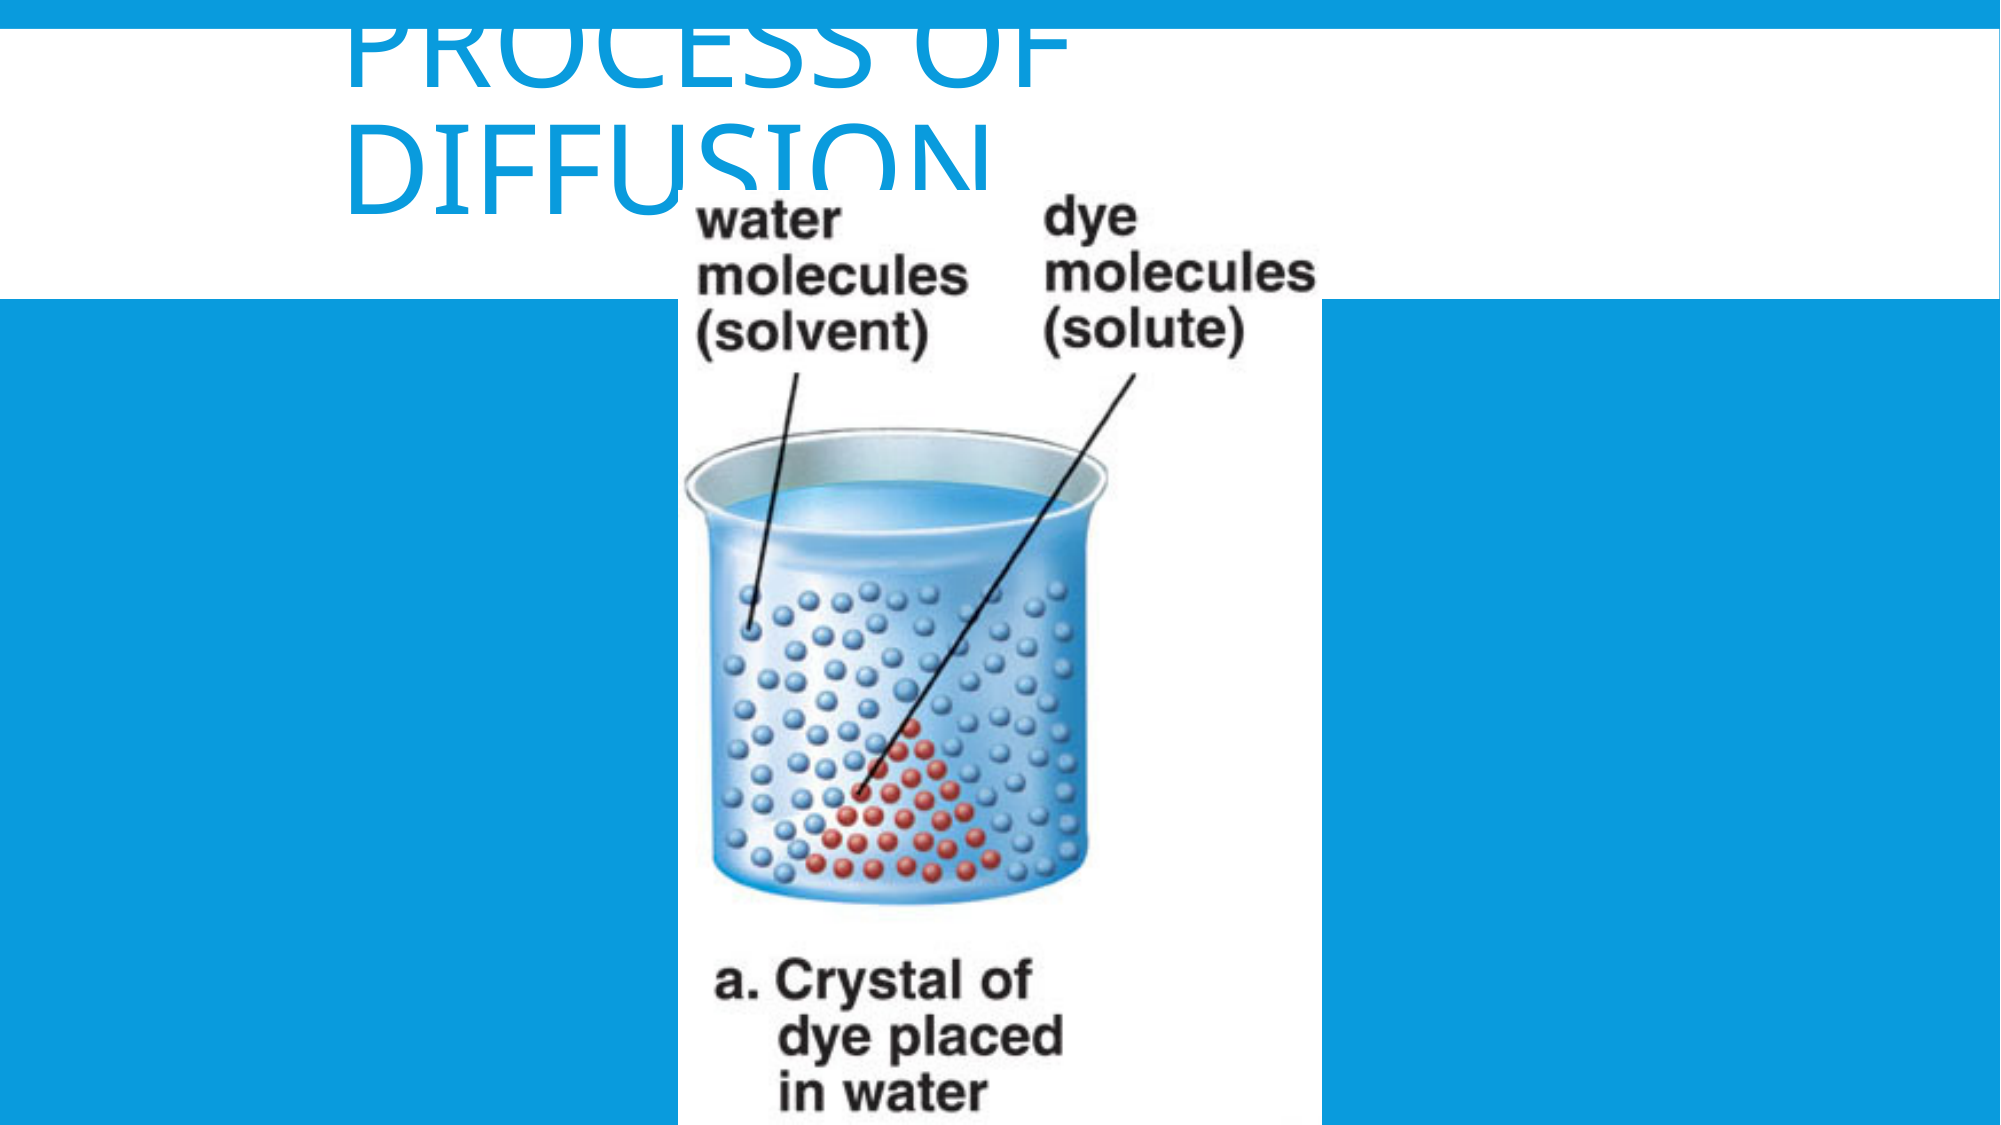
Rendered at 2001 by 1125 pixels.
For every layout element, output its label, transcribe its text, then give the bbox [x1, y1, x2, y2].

title Process of diffusion [324, 0, 1675, 225]
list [677, 190, 1322, 1125]
